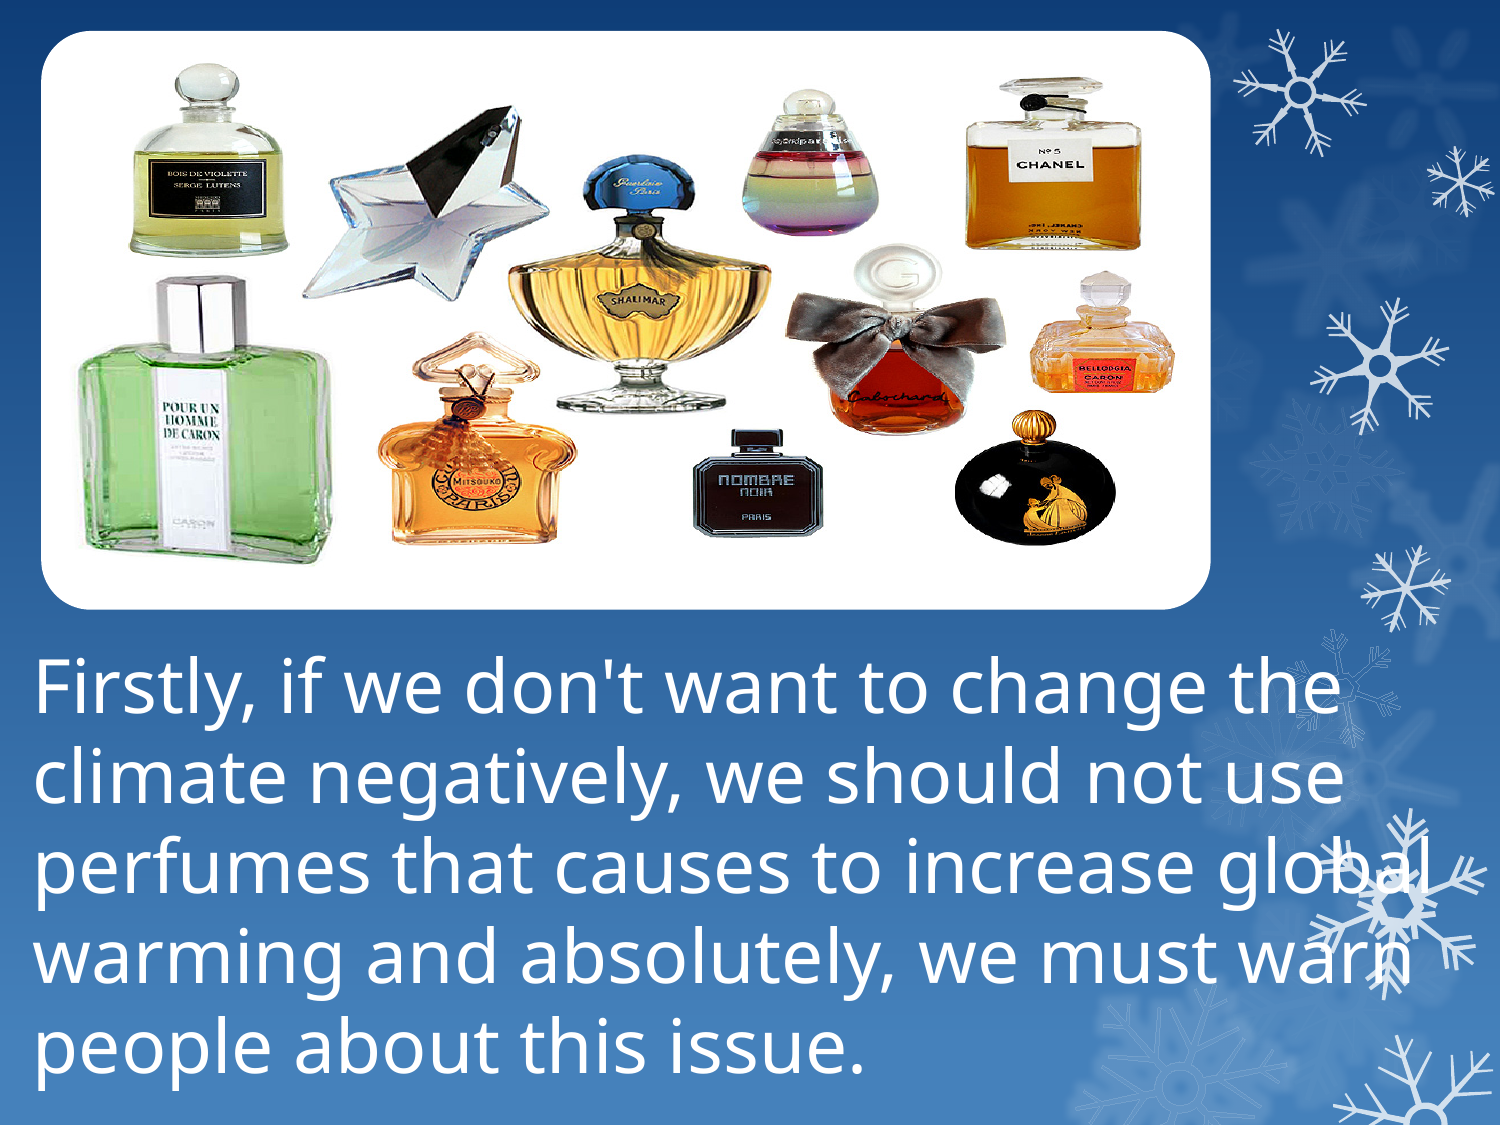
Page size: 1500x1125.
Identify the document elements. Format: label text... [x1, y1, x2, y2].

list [40, 30, 1212, 611]
title Firstly, if we don't want to change the climate negatively, we should not use perfumes that causes to increase global warming and absolutely, we must warn people about this issue. [17, 621, 1483, 1106]
